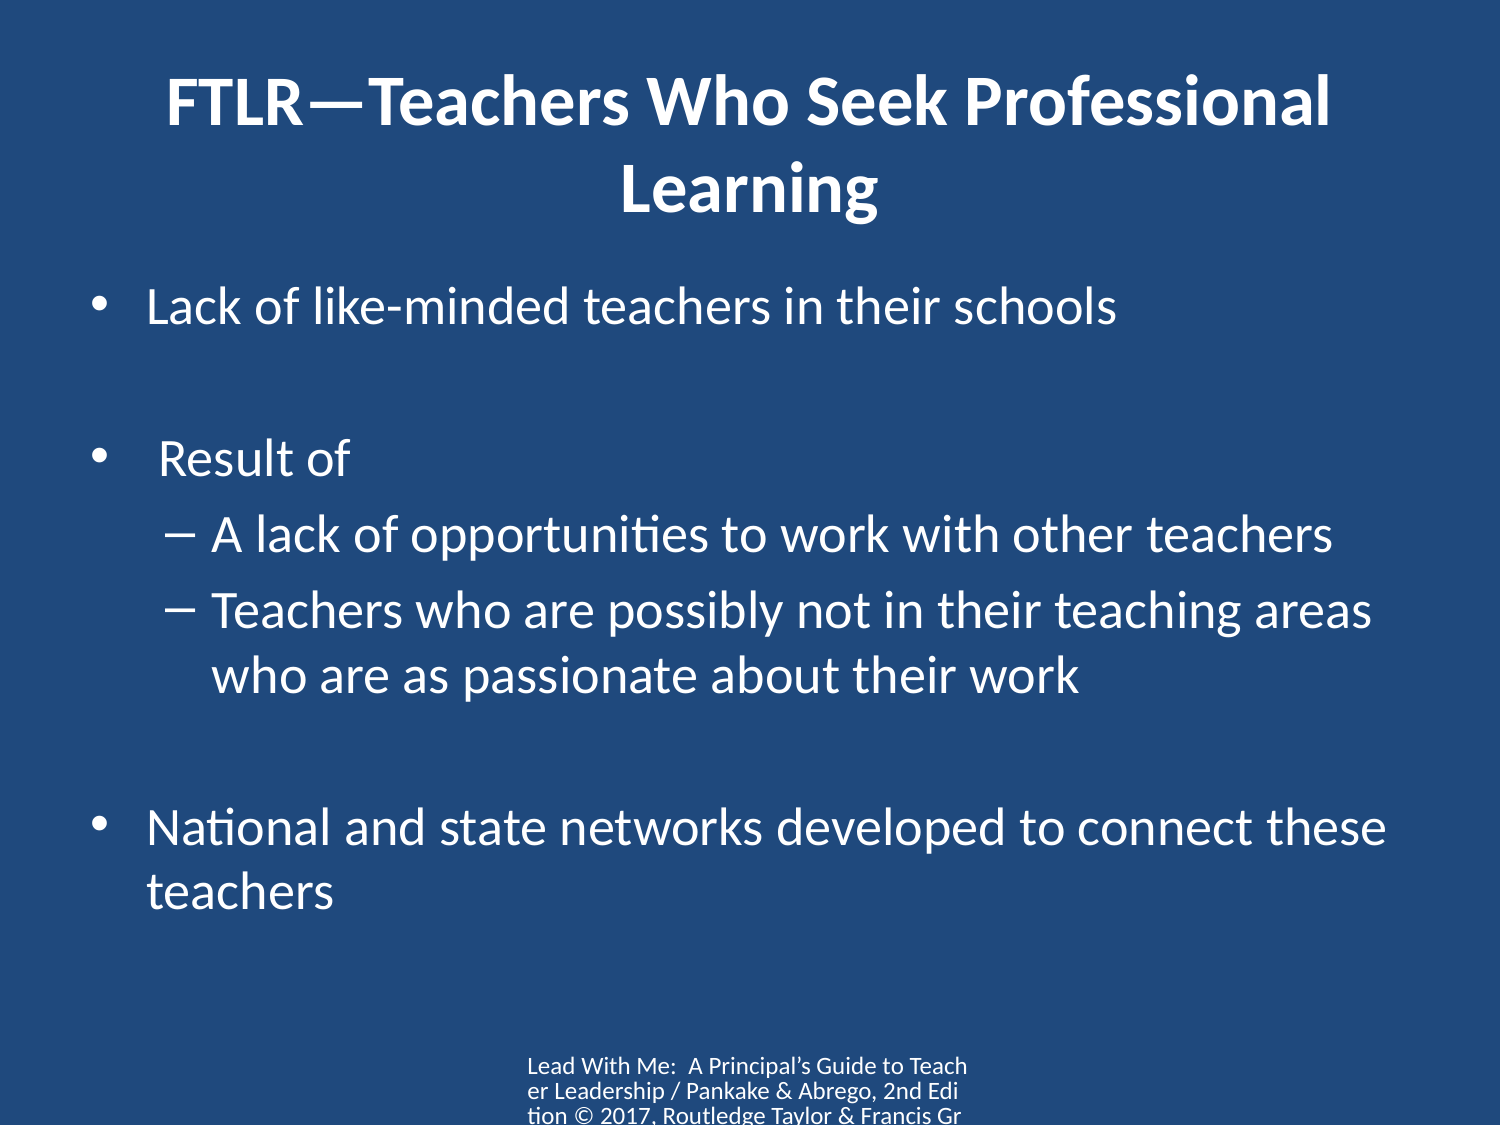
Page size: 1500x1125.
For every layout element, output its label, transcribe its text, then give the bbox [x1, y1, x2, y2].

footer Lead With Me: A Principal’s Guide to Teacher Leadership / Pankake & Abrego, 2nd Edition © 2017, Routledge Taylor & Francis Group [512, 1034, 988, 1095]
list Lack of like-minded teachers in their schools Result of A lack of opportunities to work with other teachers Teachers who are possibly not in their teaching areas who are as passionate about their work National and state networks developed to connect these teachers [75, 262, 1425, 1092]
title FTLR—Teachers Who Seek Professional Learning [75, 45, 1425, 262]
